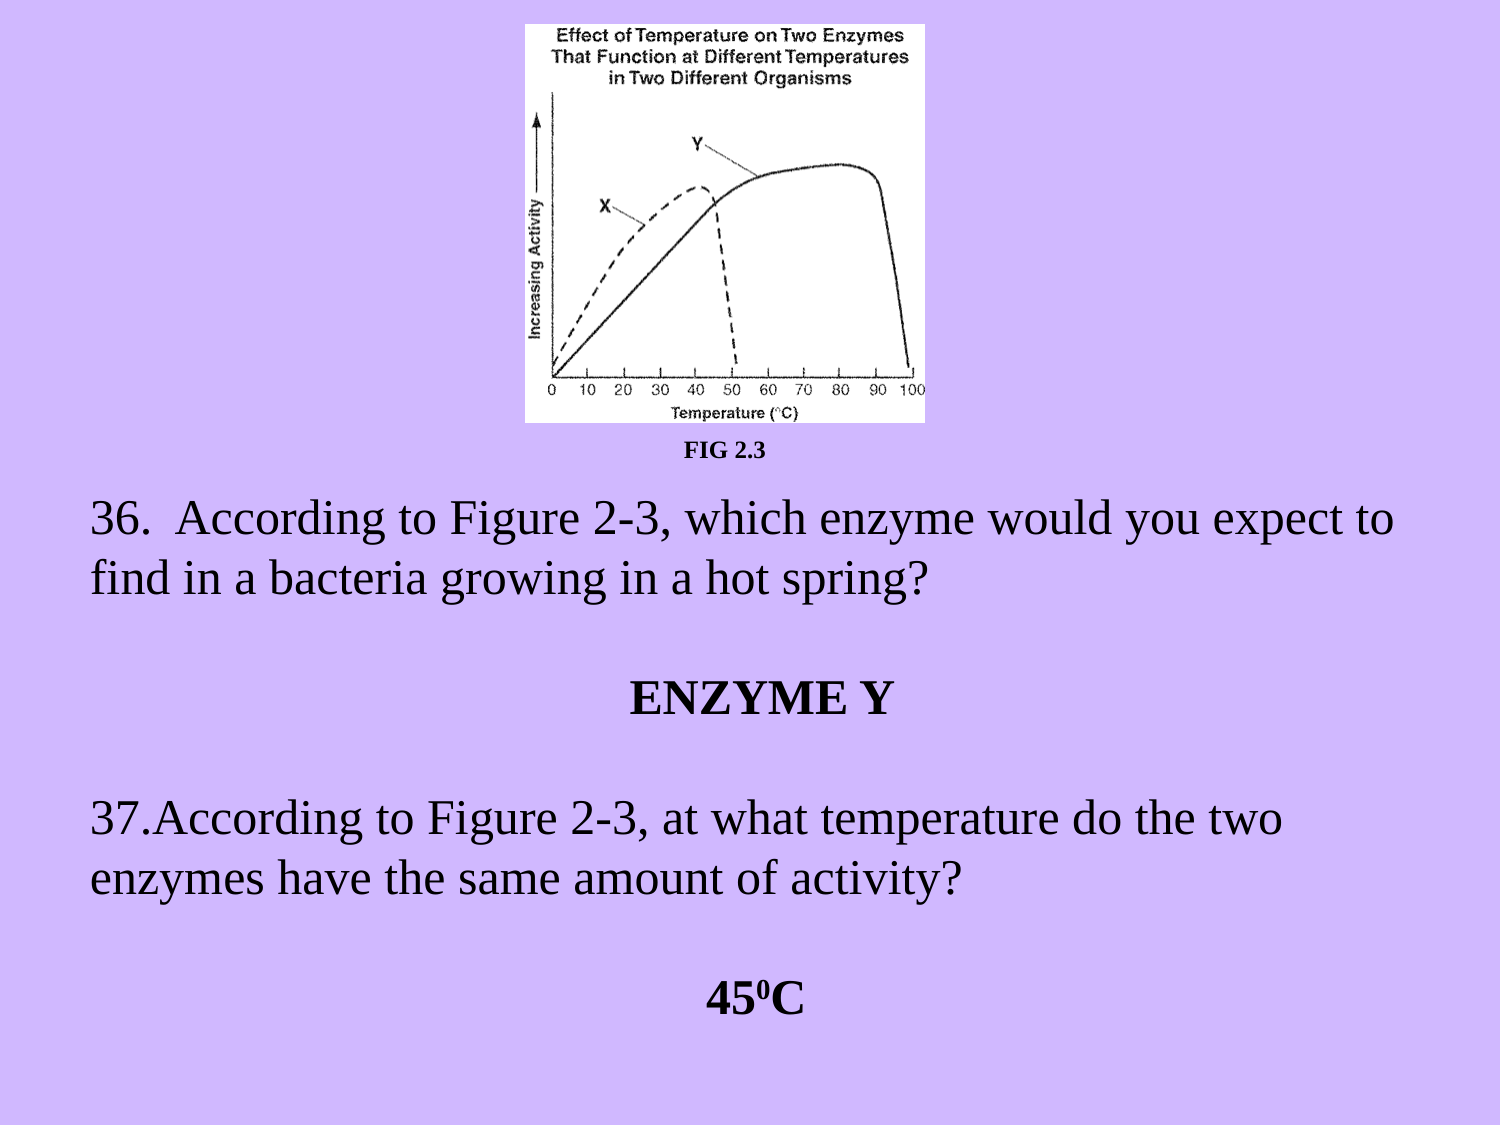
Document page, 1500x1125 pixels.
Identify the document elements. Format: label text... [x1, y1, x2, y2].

text_box FIG 2.3 [612, 431, 837, 471]
text_box 36. According to Figure 2-3, which enzyme would you expect to find in a bacteria growing in a hot spring? ENZYME Y According to Figure 2-3, at what temperature do the two enzymes have the same amount of activity? 450C [74, 477, 1438, 1032]
picture [524, 24, 926, 424]
